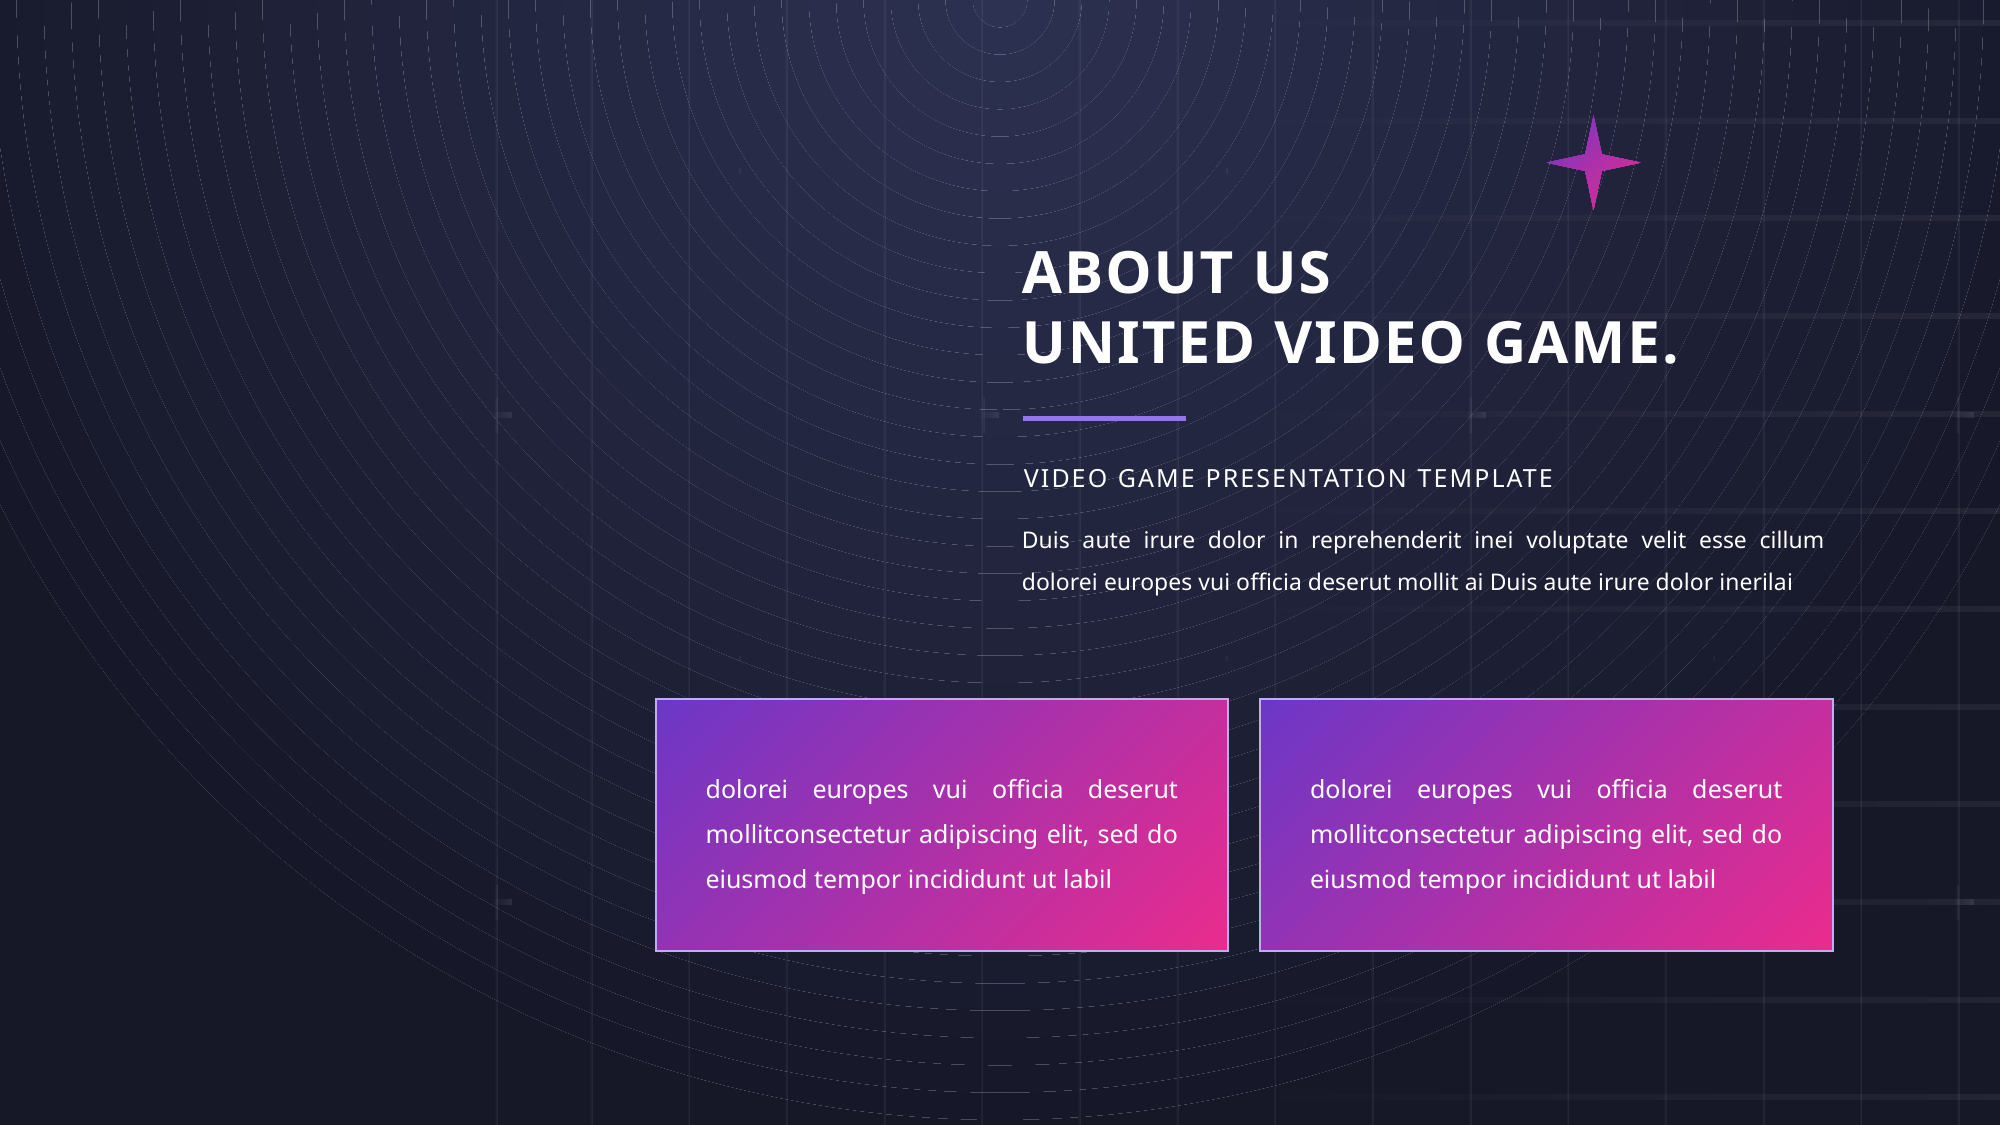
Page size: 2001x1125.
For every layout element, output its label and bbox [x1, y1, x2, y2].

text_box [655, 699, 1833, 951]
text_box [1546, 115, 1641, 210]
picture [0, 0, 920, 1016]
text_box [1007, 227, 1841, 600]
